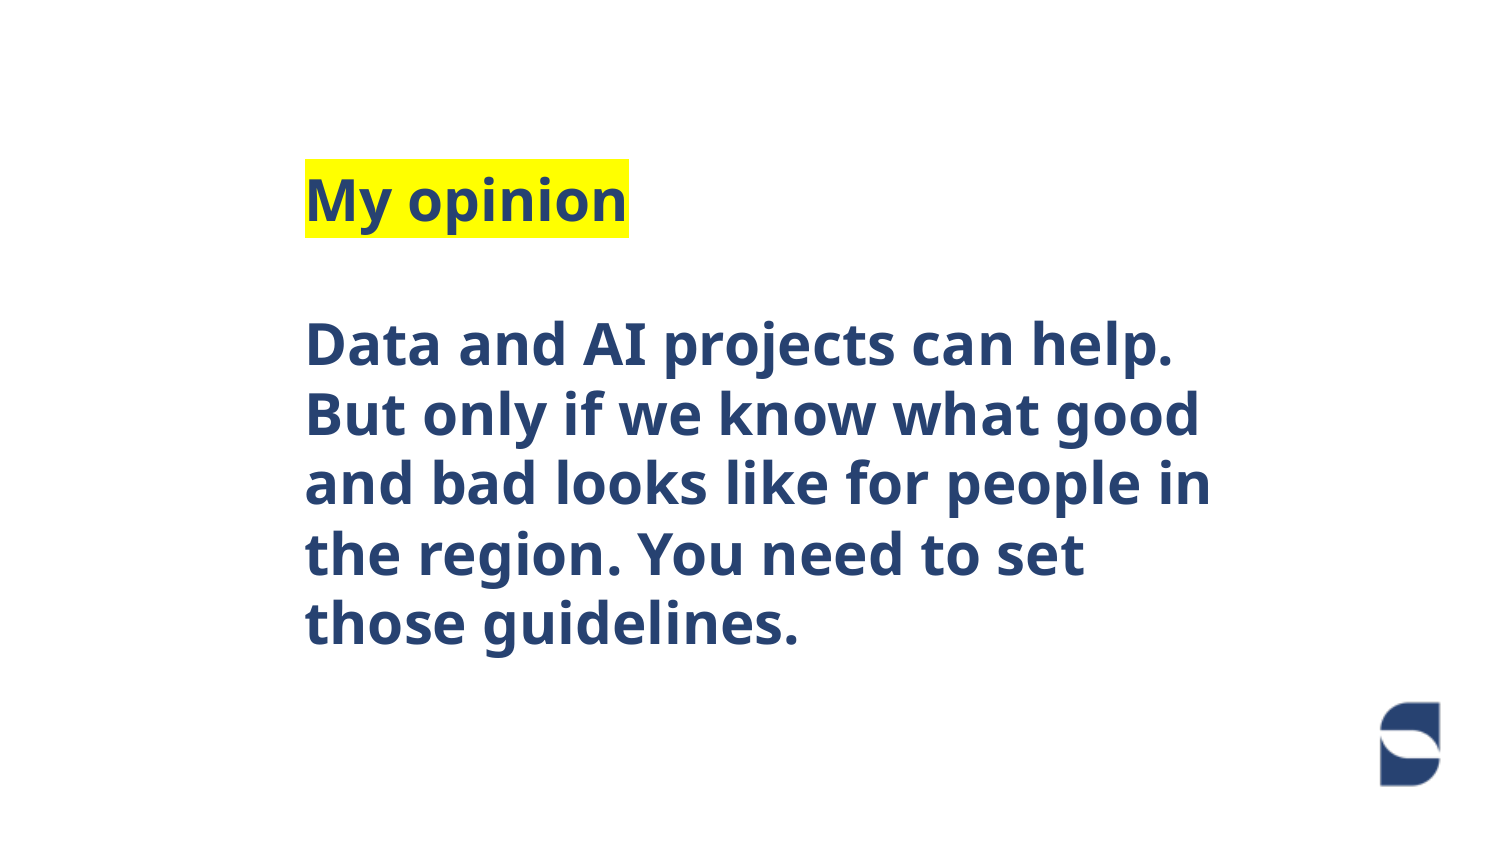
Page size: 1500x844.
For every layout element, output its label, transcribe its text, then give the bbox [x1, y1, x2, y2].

title Data and AI projects can help. But only if we know what good and bad looks like for people in the region. You need to set those guidelines. [289, 552, 1237, 696]
text_box My opinion [289, 148, 1237, 552]
picture [1363, 685, 1458, 804]
